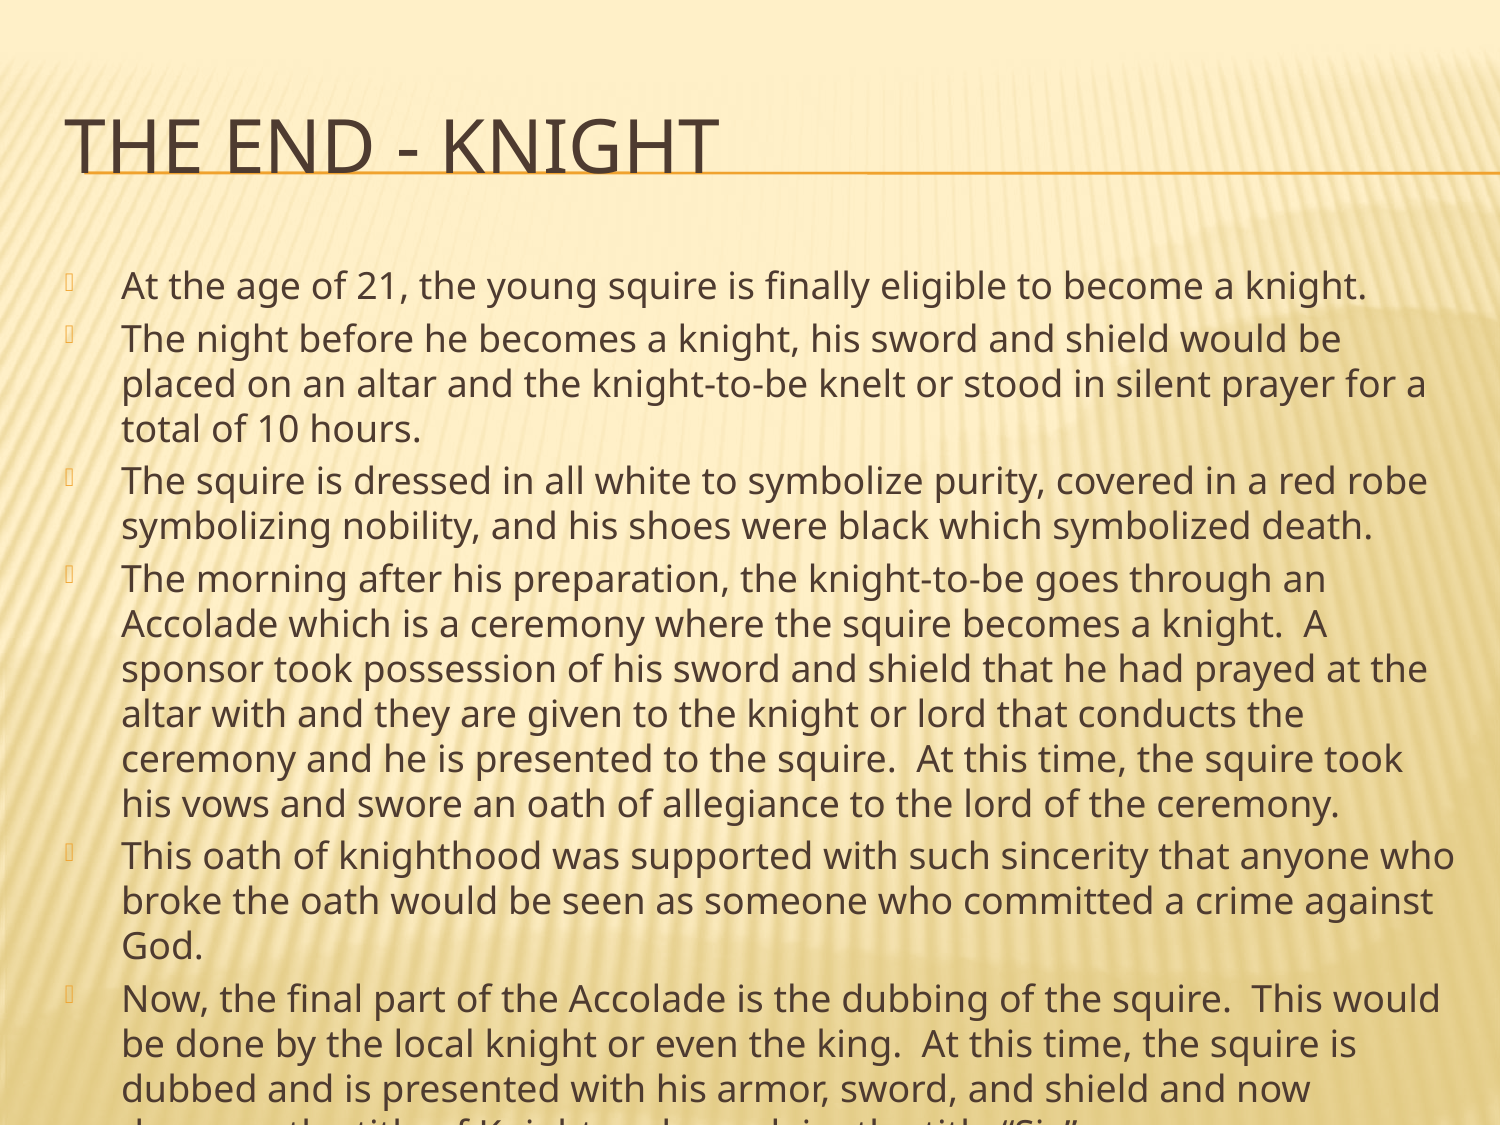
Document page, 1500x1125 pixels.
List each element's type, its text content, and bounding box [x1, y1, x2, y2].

title The End - Knight [50, 75, 1475, 213]
list At the age of 21, the young squire is finally eligible to become a knight. The night before he becomes a knight, his sword and shield would be placed on an altar and the knight-to-be knelt or stood in silent prayer for a total of 10 hours. The squire is dressed in all white to symbolize purity, covered in a red robe symbolizing nobility, and his shoes were black which symbolized death. The morning after his preparation, the knight-to-be goes through an Accolade which is a ceremony where the squire becomes a knight. A sponsor took possession of his sword and shield that he had prayed at the altar with and they are given to the knight or lord that conducts the ceremony and he is presented to the squire. At this time, the squire took his vows and swore an oath of allegiance to the lord of the ceremony. This oath of knighthood was supported with such sincerity that anyone who broke the oath would be seen as someone who committed a crime against God. Now, the final part of the Accolade is the dubbing of the squire. This would be done by the local knight or even the king. At this time, the squire is dubbed and is presented with his armor, sword, and shield and now deserves the title of Knight and can claim the title “Sir.” [50, 254, 1475, 1050]
